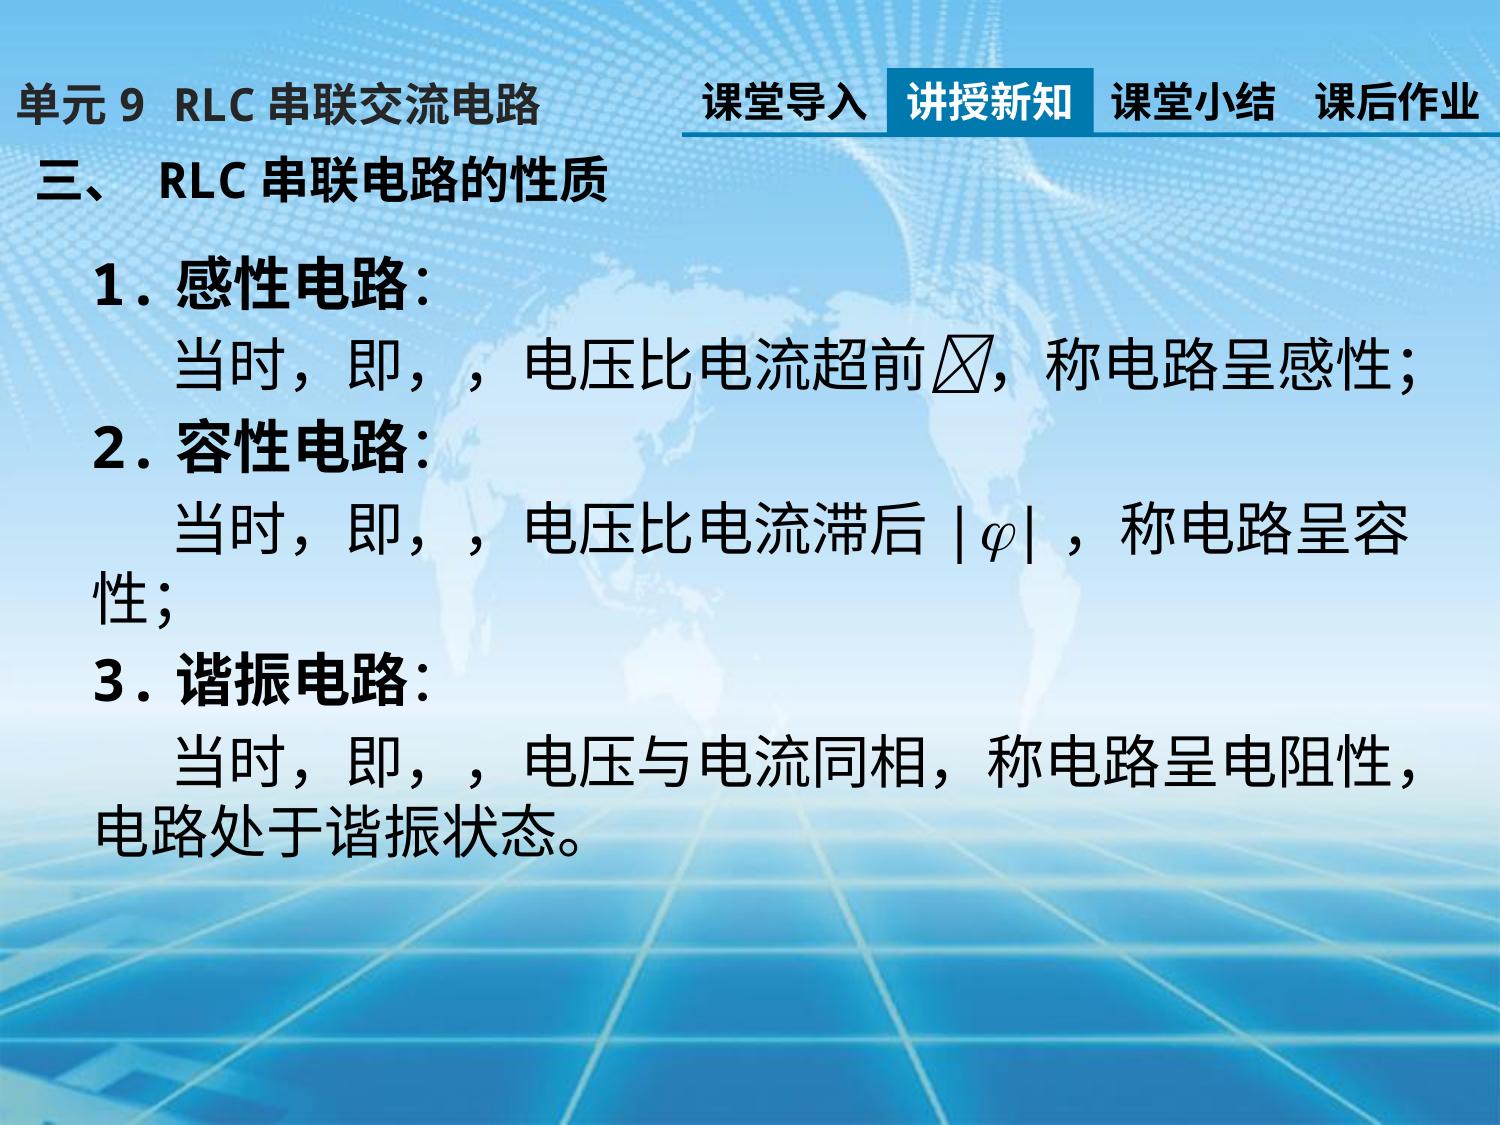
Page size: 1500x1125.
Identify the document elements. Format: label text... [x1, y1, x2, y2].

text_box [1, 67, 1500, 139]
picture [0, 0, 1500, 1125]
text_box 三、 RLC串联电路的性质 [19, 139, 1055, 206]
